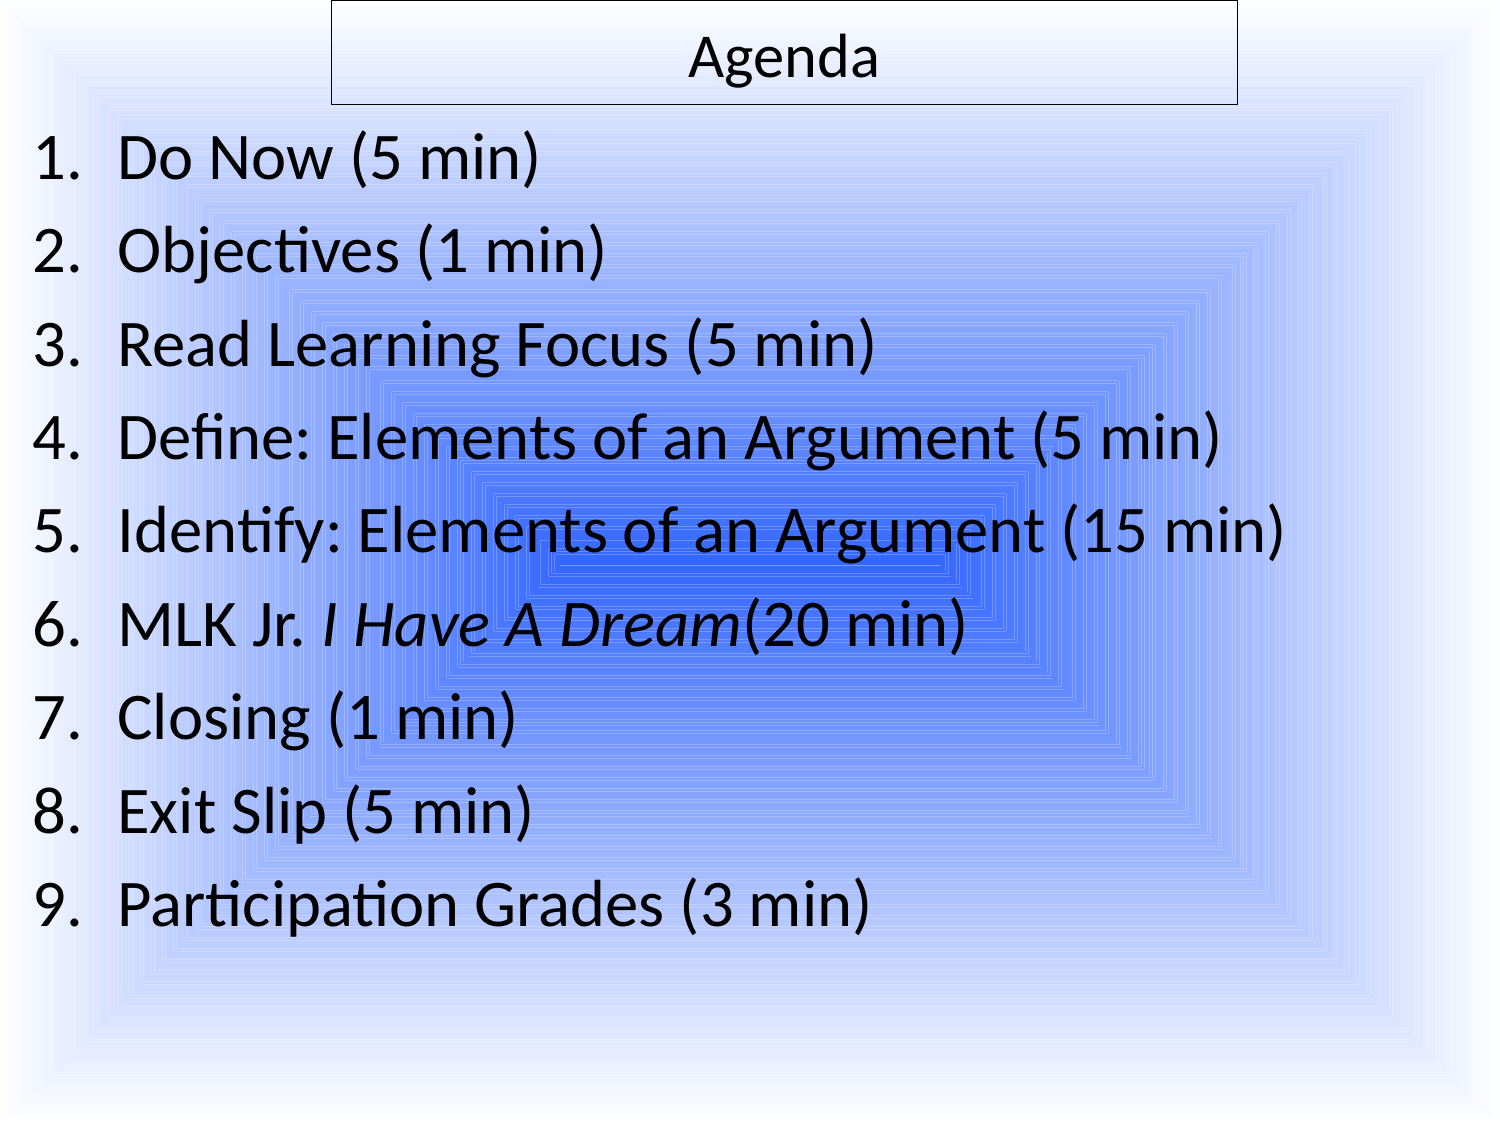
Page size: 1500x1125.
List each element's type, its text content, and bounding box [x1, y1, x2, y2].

list Do Now (5 min) Objectives (1 min) Read Learning Focus (5 min) Define: Elements of an Argument (5 min) Identify: Elements of an Argument (15 min) MLK Jr. I Have A Dream(20 min) Closing (1 min) Exit Slip (5 min) Participation Grades (3 min) [0, 104, 1500, 1125]
text_box Agenda [331, 0, 1238, 105]
